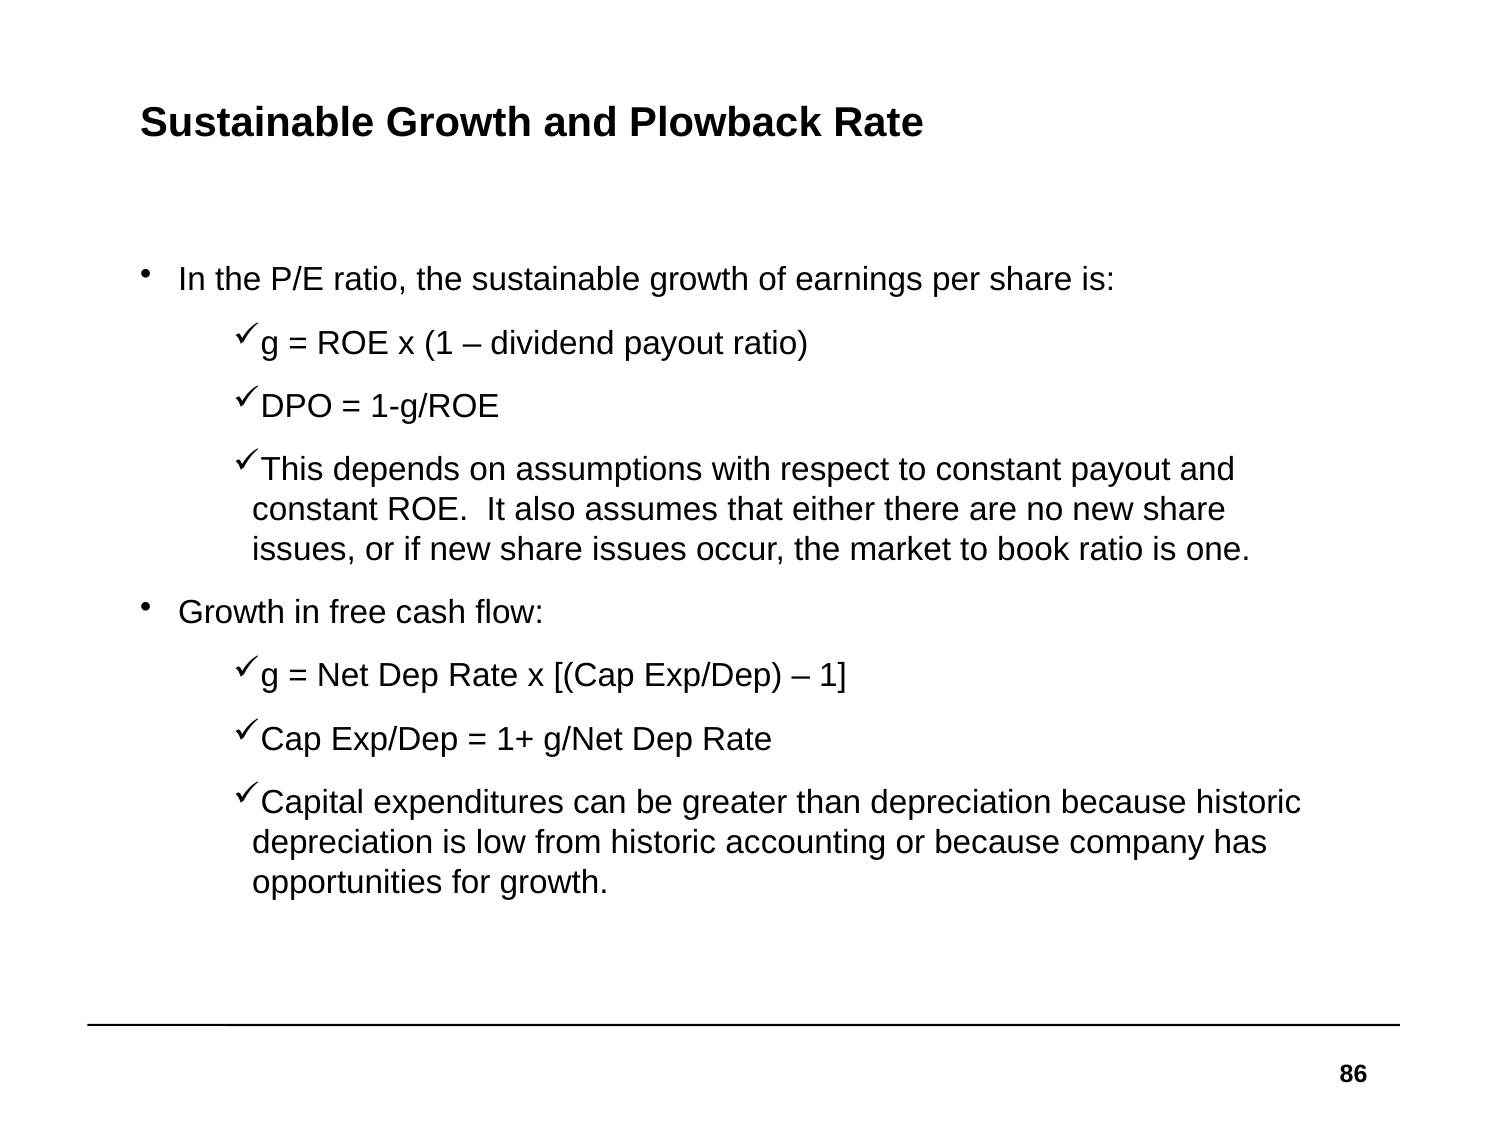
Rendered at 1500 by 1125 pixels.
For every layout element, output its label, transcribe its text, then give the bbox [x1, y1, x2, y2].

title Sustainable Growth and Plowback Rate [125, 87, 1375, 225]
list In the P/E ratio, the sustainable growth of earnings per share is: g = ROE x (1 – dividend payout ratio) DPO = 1-g/ROE This depends on assumptions with respect to constant payout and constant ROE. It also assumes that either there are no new share issues, or if new share issues occur, the market to book ratio is one. Growth in free cash flow: g = Net Dep Rate x [(Cap Exp/Dep) – 1] Cap Exp/Dep = 1+ g/Net Dep Rate Capital expenditures can be greater than depreciation because historic depreciation is low from historic accounting or because company has opportunities for growth. [125, 249, 1338, 1000]
